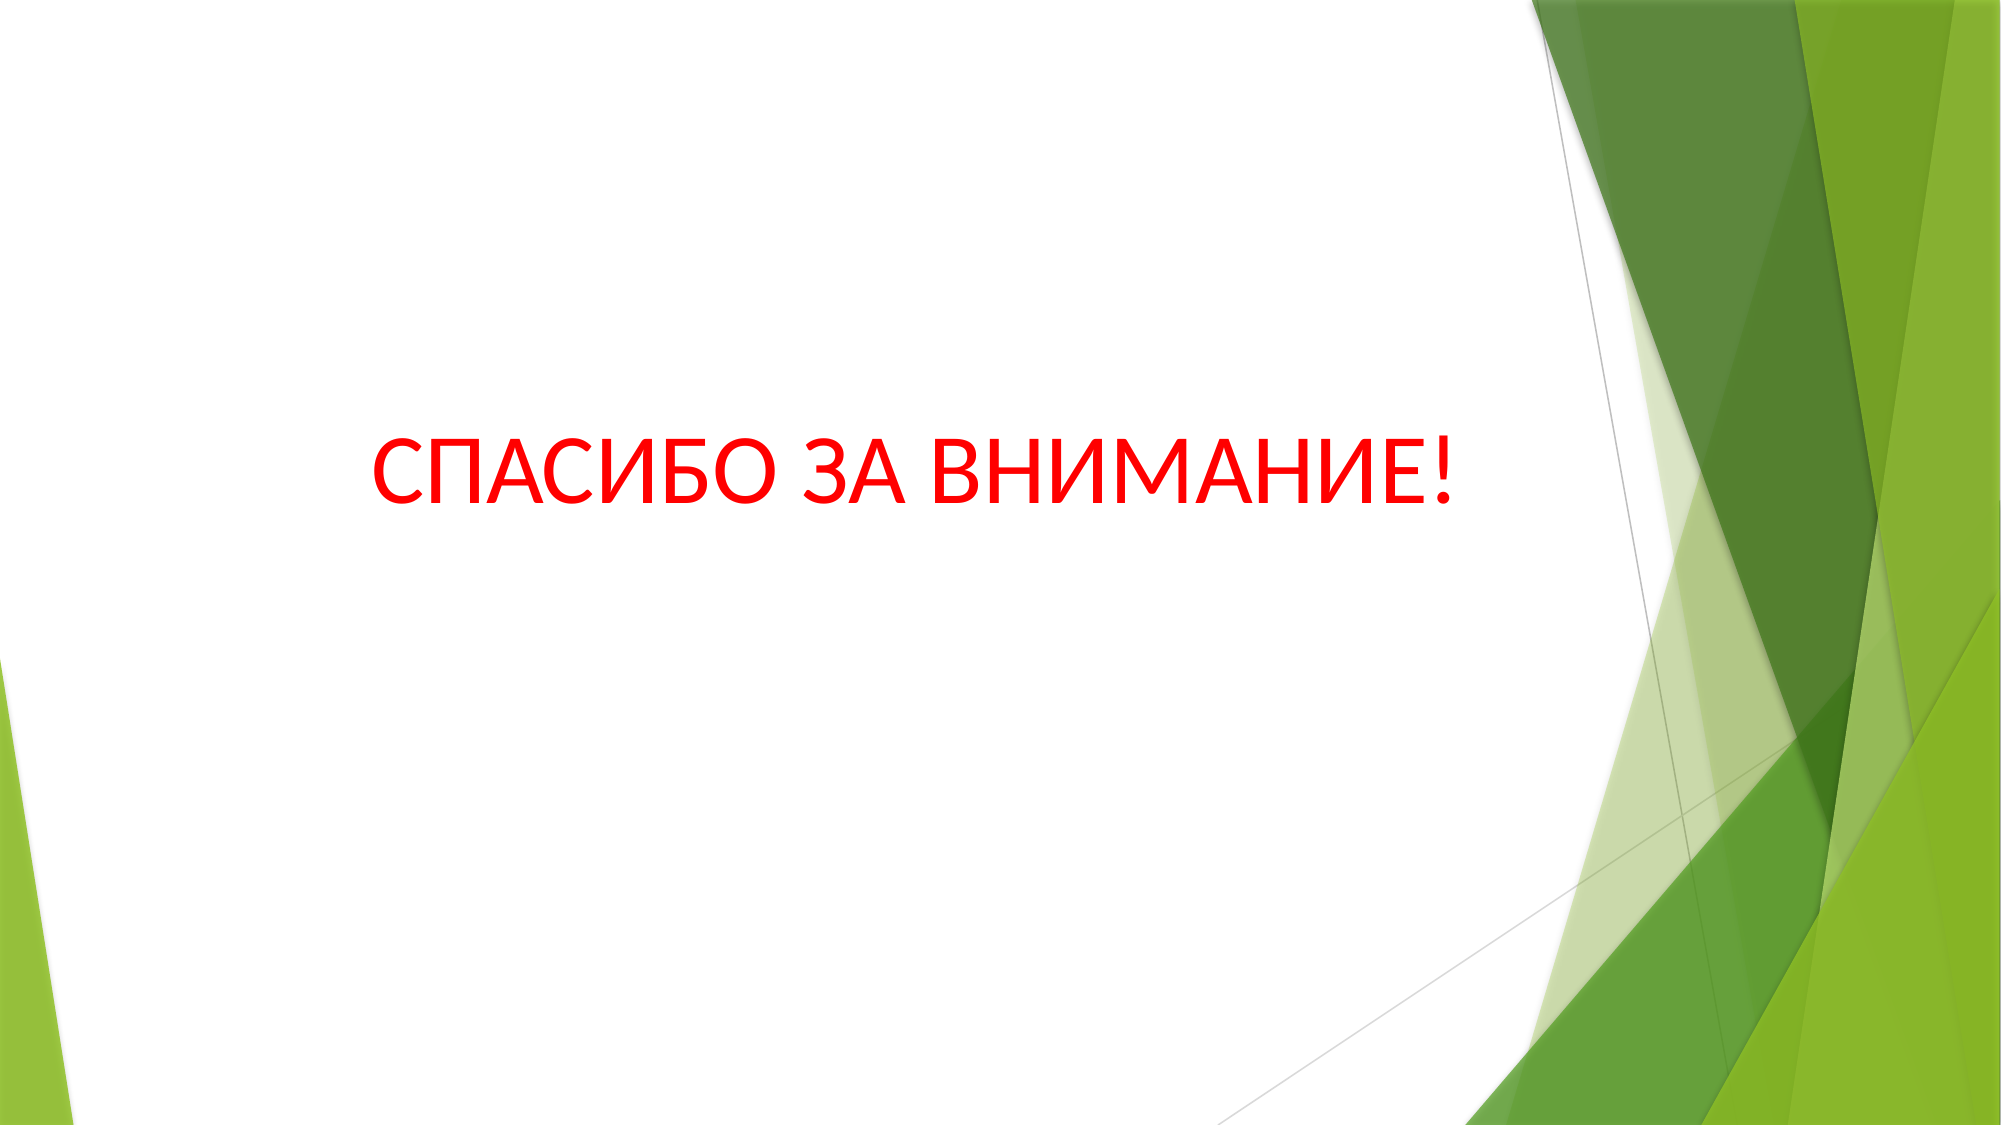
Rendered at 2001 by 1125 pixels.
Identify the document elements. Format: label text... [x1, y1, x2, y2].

title СПАСИБО ЗА ВНИМАНИЕ! [356, 395, 1522, 664]
